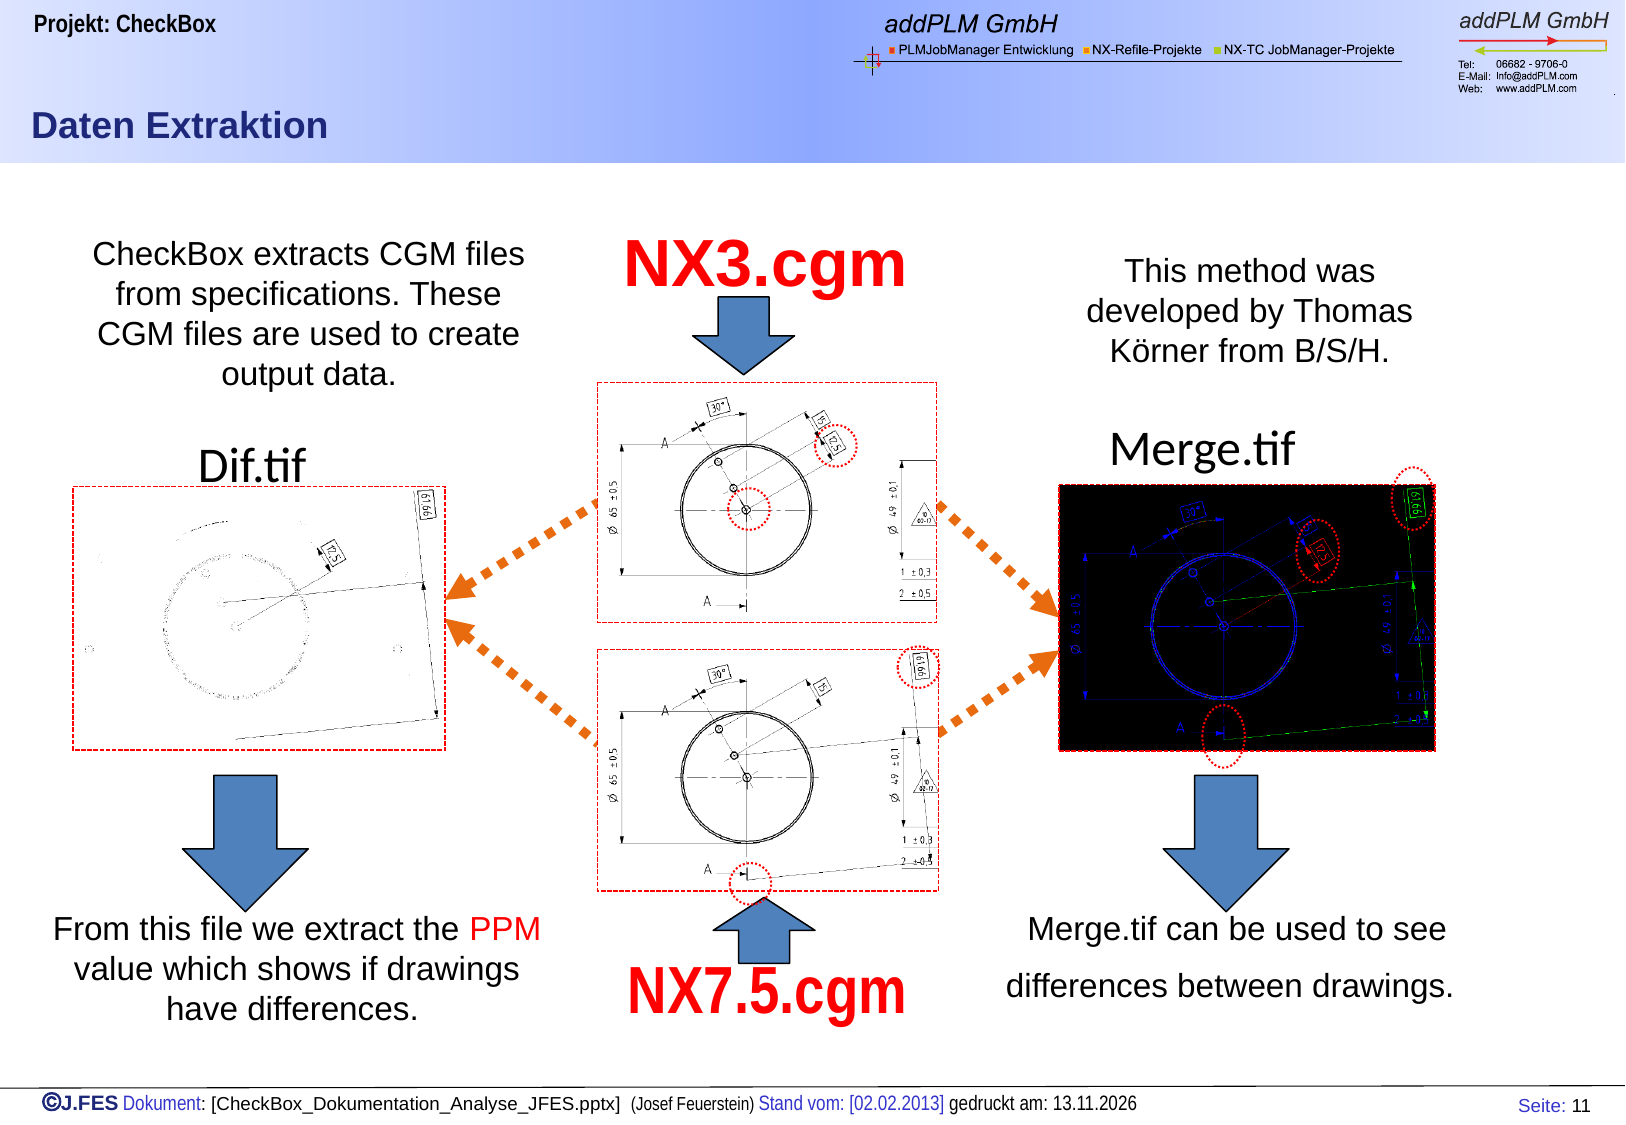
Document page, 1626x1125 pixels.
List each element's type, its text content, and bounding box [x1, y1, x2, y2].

text_box Merge.tif can be used to see differences between drawings. [982, 899, 1493, 1015]
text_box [450, 618, 599, 745]
text_box [713, 899, 816, 964]
text_box NX3.cgm [599, 211, 932, 307]
text_box [1208, 759, 1239, 768]
text_box [1394, 467, 1432, 483]
picture [1059, 485, 1435, 751]
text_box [938, 649, 1054, 751]
text_box [736, 899, 765, 905]
text_box [692, 307, 795, 375]
text_box Dif.tif [162, 440, 343, 485]
picture [73, 487, 445, 750]
picture [598, 649, 938, 891]
text_box CheckBox extracts CGM files from specifications. These CGM files are used to create output data. [61, 224, 557, 440]
text_box Merge.tif [1086, 408, 1318, 483]
text_box [1163, 775, 1289, 899]
picture [598, 382, 937, 622]
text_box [940, 501, 1054, 619]
text_box [182, 775, 309, 912]
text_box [450, 501, 593, 601]
text_box This method was developed by Thomas Körner from B/S/H. [1037, 241, 1463, 377]
text_box NX7.5.cgm [556, 939, 980, 1051]
title Daten Extraktion [30, 73, 1600, 138]
text_box From this file we extract the PPM value which shows if drawings have differences. [37, 899, 557, 1035]
